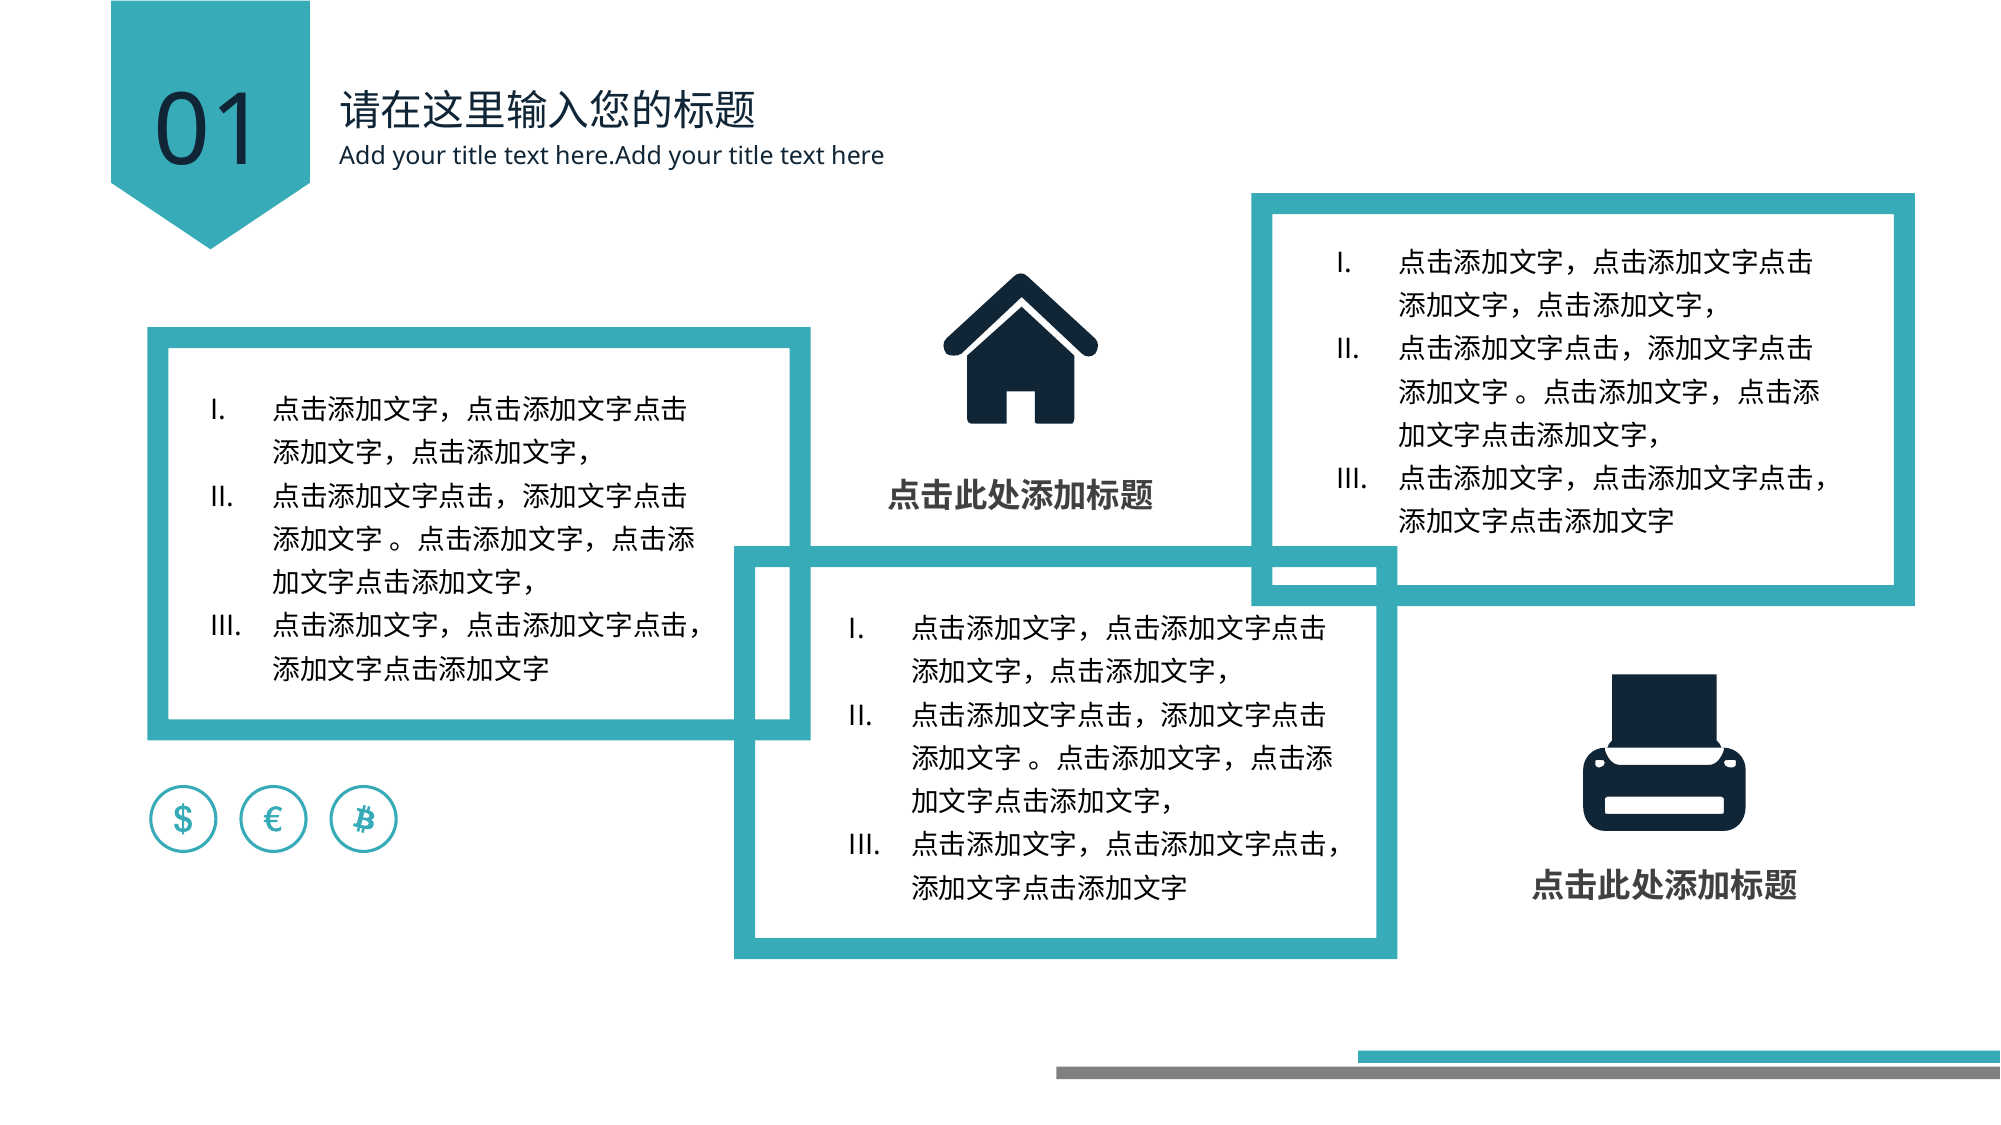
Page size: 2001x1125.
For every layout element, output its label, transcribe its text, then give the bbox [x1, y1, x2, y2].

text_box [149, 784, 218, 853]
text_box 点击添加文字，点击添加文字点击添加文字，点击添加文字， 点击添加文字点击，添加文字点击添加文字 。点击添加文字，点击添加文字点击添加文字， 点击添加文字，点击添加文字点击，添加文字点击添加文字 [1321, 227, 1846, 547]
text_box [942, 272, 1099, 424]
text_box [1583, 674, 1746, 831]
text_box [1250, 192, 1916, 607]
text_box 点击此处添加标题 [1510, 836, 1819, 912]
text_box Add your title text here.Add your title text here [333, 128, 921, 175]
text_box 点击添加文字，点击添加文字点击添加文字，点击添加文字， 点击添加文字点击，添加文字点击添加文字 。点击添加文字，点击添加文字点击添加文字， 点击添加文字，点击添加文字点击，添加文字点击添加文字 [834, 593, 1359, 913]
text_box 01 [113, 56, 308, 192]
text_box [1055, 1066, 2000, 1080]
text_box [110, 0, 311, 186]
text_box [123, 192, 299, 251]
text_box [329, 784, 398, 853]
text_box [146, 326, 812, 741]
text_box [239, 784, 308, 853]
text_box 请在这里输入您的标题 [333, 66, 921, 128]
text_box [733, 545, 1398, 960]
text_box [1357, 1050, 2000, 1064]
text_box 点击添加文字，点击添加文字点击添加文字，点击添加文字， 点击添加文字点击，添加文字点击添加文字 。点击添加文字，点击添加文字点击添加文字， 点击添加文字，点击添加文字点击，添加文字点击添加文字 [195, 374, 720, 694]
text_box 点击此处添加标题 [866, 447, 1175, 522]
